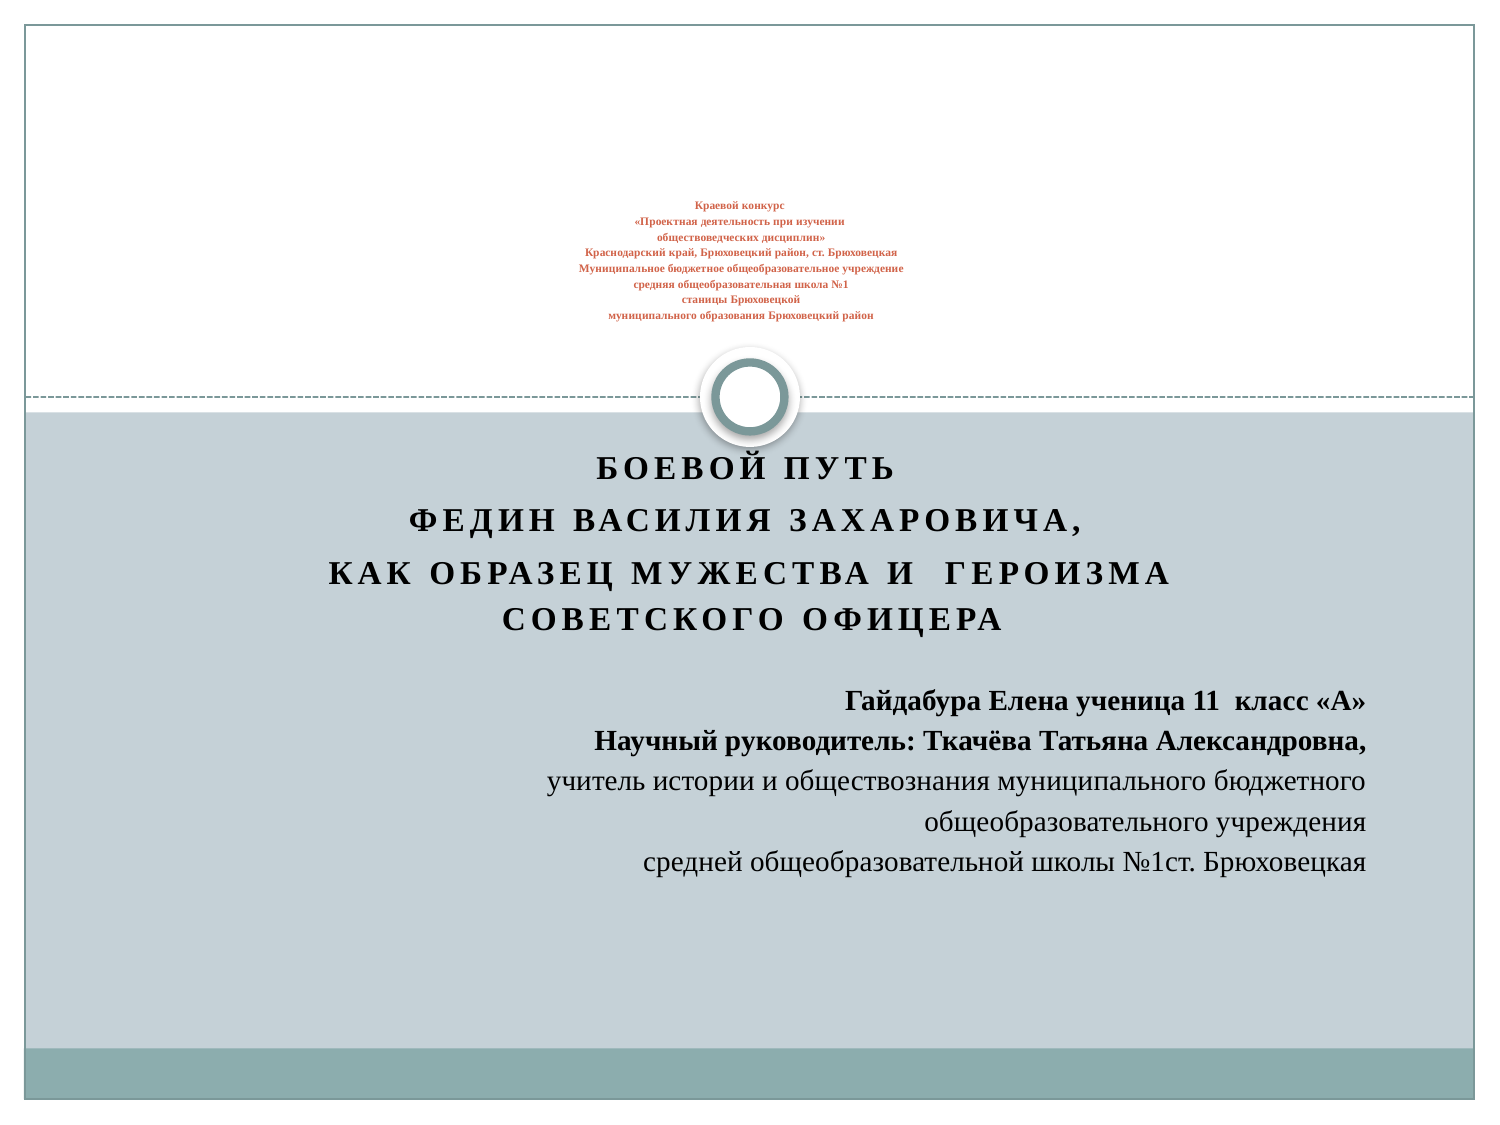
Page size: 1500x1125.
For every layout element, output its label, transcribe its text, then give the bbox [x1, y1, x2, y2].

title Краевой конкурс «Проектная деятельность при изучении обществоведческих дисциплин» Краснодарский край, Брюховецкий район, ст. Брюховецкая Муниципальное бюджетное общеобразовательное учреждение средняя общеобразовательная школа №1 станицы Брюховецкой муниципального образования Брюховецкий район [112, 101, 1388, 343]
text_box Гайдабура Елена ученица 11 класс «А» Научный руководитель: Ткачёва Татьяна Александровна, учитель истории и обществознания муниципального бюджетного общеобразовательного учреждения средней общеобразовательной школы №1ст. Брюховецкая [525, 668, 1436, 885]
subtitle Боевой путь Федин Василия Захаровича, как образец мужества и героизма советского офицера [253, 432, 1304, 721]
